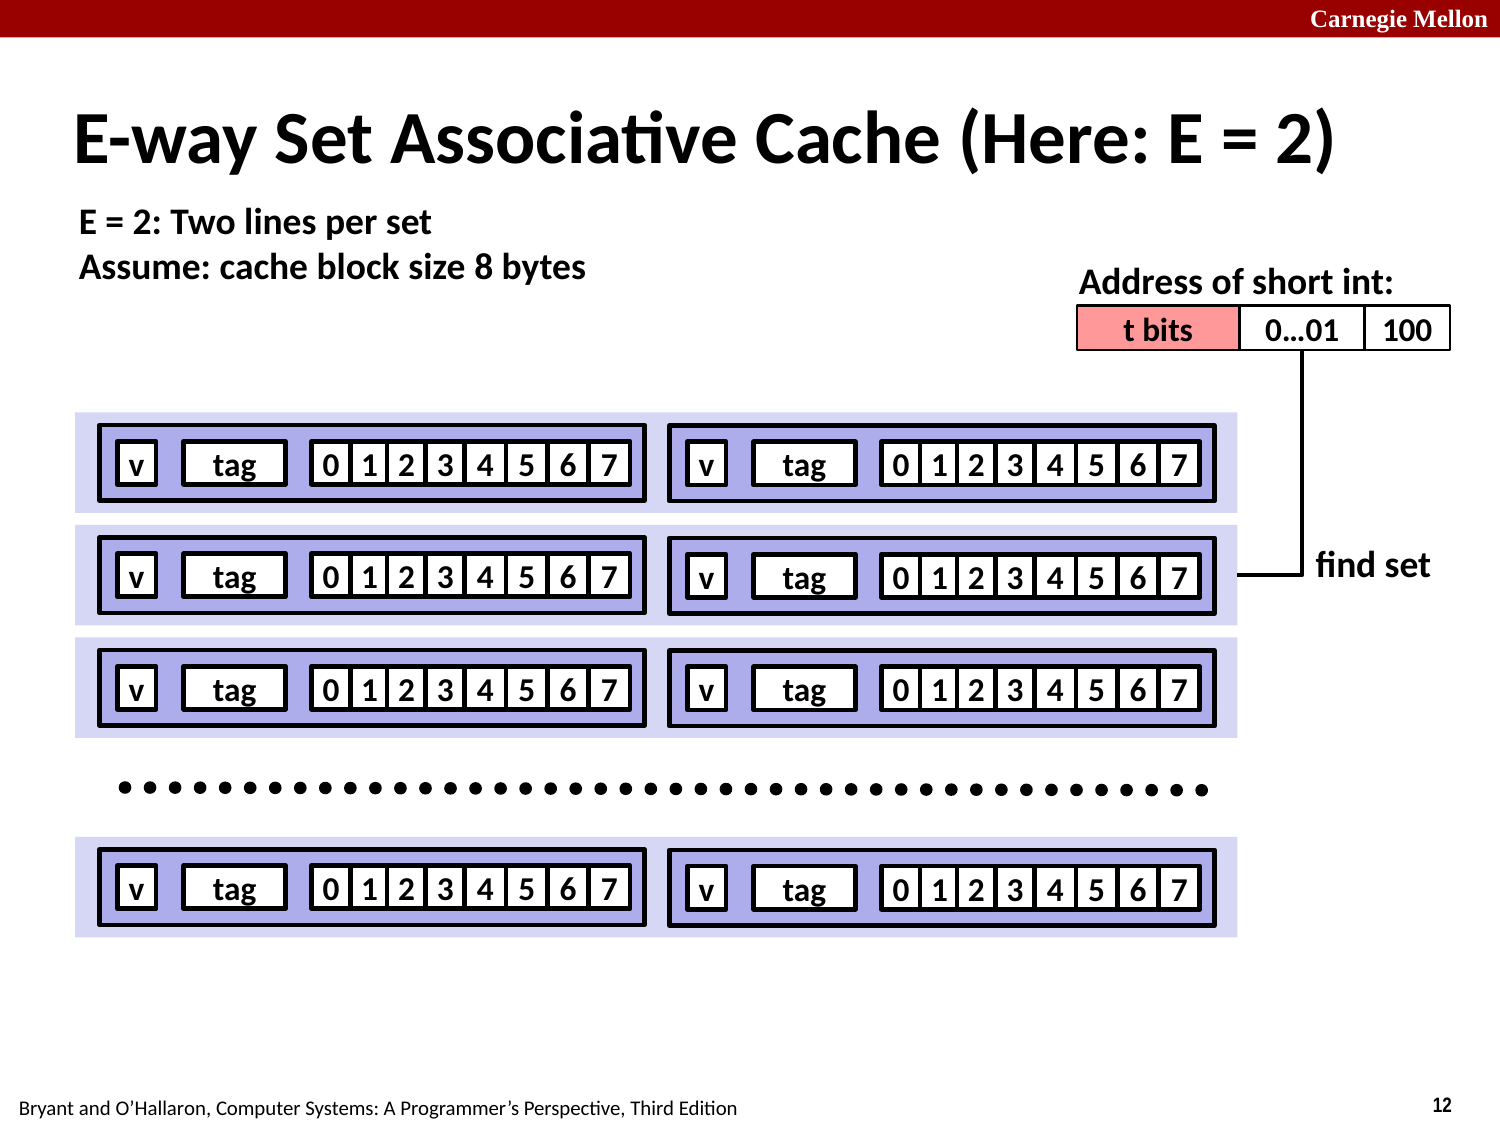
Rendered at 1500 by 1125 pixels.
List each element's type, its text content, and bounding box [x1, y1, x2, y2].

text_box 4 [1034, 554, 1076, 598]
text_box [99, 425, 645, 501]
text_box tag [183, 553, 286, 597]
text_box 6 [1118, 441, 1151, 485]
text_box 3 [425, 865, 464, 909]
text_box 1 [350, 553, 387, 597]
text_box 1 [350, 865, 387, 909]
text_box Address of short int: [1063, 249, 1410, 310]
title E-way Set Associative Cache (Here: E = 2) [58, 71, 1365, 197]
text_box [99, 537, 645, 613]
text_box [75, 836, 1238, 938]
text_box 5 [506, 865, 548, 909]
text_box 2 [957, 554, 995, 598]
text_box 2 [387, 441, 425, 485]
text_box v [687, 666, 726, 710]
text_box 1 [920, 866, 957, 910]
text_box 3 [425, 666, 464, 710]
text_box tag [183, 666, 286, 710]
text_box v [687, 441, 726, 485]
text_box tag [183, 865, 286, 909]
text_box 5 [506, 553, 548, 597]
text_box 7 [589, 441, 630, 485]
text_box 0 [881, 441, 920, 485]
text_box 7 [1159, 666, 1200, 710]
text_box 4 [464, 553, 506, 597]
text_box 1 [920, 554, 957, 598]
text_box 2 [957, 866, 995, 910]
text_box 6 [548, 553, 589, 597]
text_box 3 [995, 554, 1034, 598]
text_box 3 [425, 441, 464, 485]
text_box 6 [1118, 554, 1159, 598]
text_box [669, 849, 1215, 926]
text_box 6 [548, 441, 589, 485]
text_box v [687, 866, 726, 910]
text_box tag [753, 866, 856, 910]
text_box 0 [311, 865, 350, 909]
text_box 7 [1159, 866, 1200, 910]
text_box v [117, 441, 156, 485]
text_box 4 [464, 666, 506, 710]
text_box 1 [350, 666, 387, 710]
text_box [669, 425, 1215, 502]
text_box tag [753, 666, 856, 710]
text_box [124, 787, 1208, 791]
text_box 5 [1076, 441, 1118, 485]
text_box [669, 538, 1215, 614]
text_box 4 [464, 865, 506, 909]
text_box 0 [881, 666, 920, 710]
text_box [1156, 430, 1383, 496]
text_box 4 [1034, 866, 1076, 910]
text_box 6 [1118, 866, 1159, 910]
text_box v [117, 865, 156, 909]
text_box 3 [995, 866, 1034, 910]
text_box 1 [920, 441, 957, 485]
text_box 4 [464, 441, 506, 485]
text_box tag [753, 441, 856, 485]
text_box 1 [350, 441, 387, 485]
text_box 4 [1034, 441, 1076, 485]
text_box v [117, 553, 156, 597]
text_box 0 [311, 666, 350, 710]
text_box 5 [506, 441, 548, 485]
text_box 7 [1159, 554, 1200, 598]
text_box [75, 637, 1238, 738]
text_box 2 [387, 865, 425, 909]
text_box 5 [1076, 666, 1118, 710]
text_box 6 [1118, 666, 1159, 710]
text_box 0 [881, 866, 920, 910]
text_box 5 [1076, 554, 1118, 598]
text_box 3 [425, 553, 464, 597]
text_box find set [1300, 532, 1447, 593]
text_box 0…01 [1239, 310, 1364, 350]
text_box 3 [995, 666, 1034, 710]
text_box 4 [1034, 666, 1076, 710]
text_box 6 [548, 865, 589, 909]
text_box tag [183, 441, 286, 485]
text_box [99, 849, 645, 925]
text_box 0 [311, 553, 350, 597]
text_box 2 [387, 666, 425, 710]
text_box 3 [995, 441, 1034, 485]
text_box [669, 650, 1215, 727]
text_box 5 [506, 666, 548, 710]
text_box 0 [881, 554, 920, 598]
text_box tag [753, 554, 856, 598]
text_box [99, 650, 645, 726]
text_box 2 [387, 553, 425, 597]
text_box 7 [589, 553, 630, 597]
text_box 2 [957, 441, 995, 485]
text_box [75, 524, 1238, 626]
text_box 6 [548, 666, 589, 710]
text_box 100 [1364, 305, 1450, 350]
text_box 1 [920, 666, 957, 710]
text_box 7 [589, 865, 630, 909]
text_box 2 [957, 666, 995, 710]
text_box 0 [311, 441, 350, 485]
text_box [75, 412, 1238, 513]
text_box 5 [1076, 866, 1118, 910]
text_box v [117, 666, 156, 710]
text_box v [687, 554, 726, 598]
text_box E = 2: Two lines per set Assume: cache block size 8 bytes [64, 189, 602, 295]
text_box t bits [1077, 310, 1239, 350]
text_box 7 [589, 666, 630, 710]
